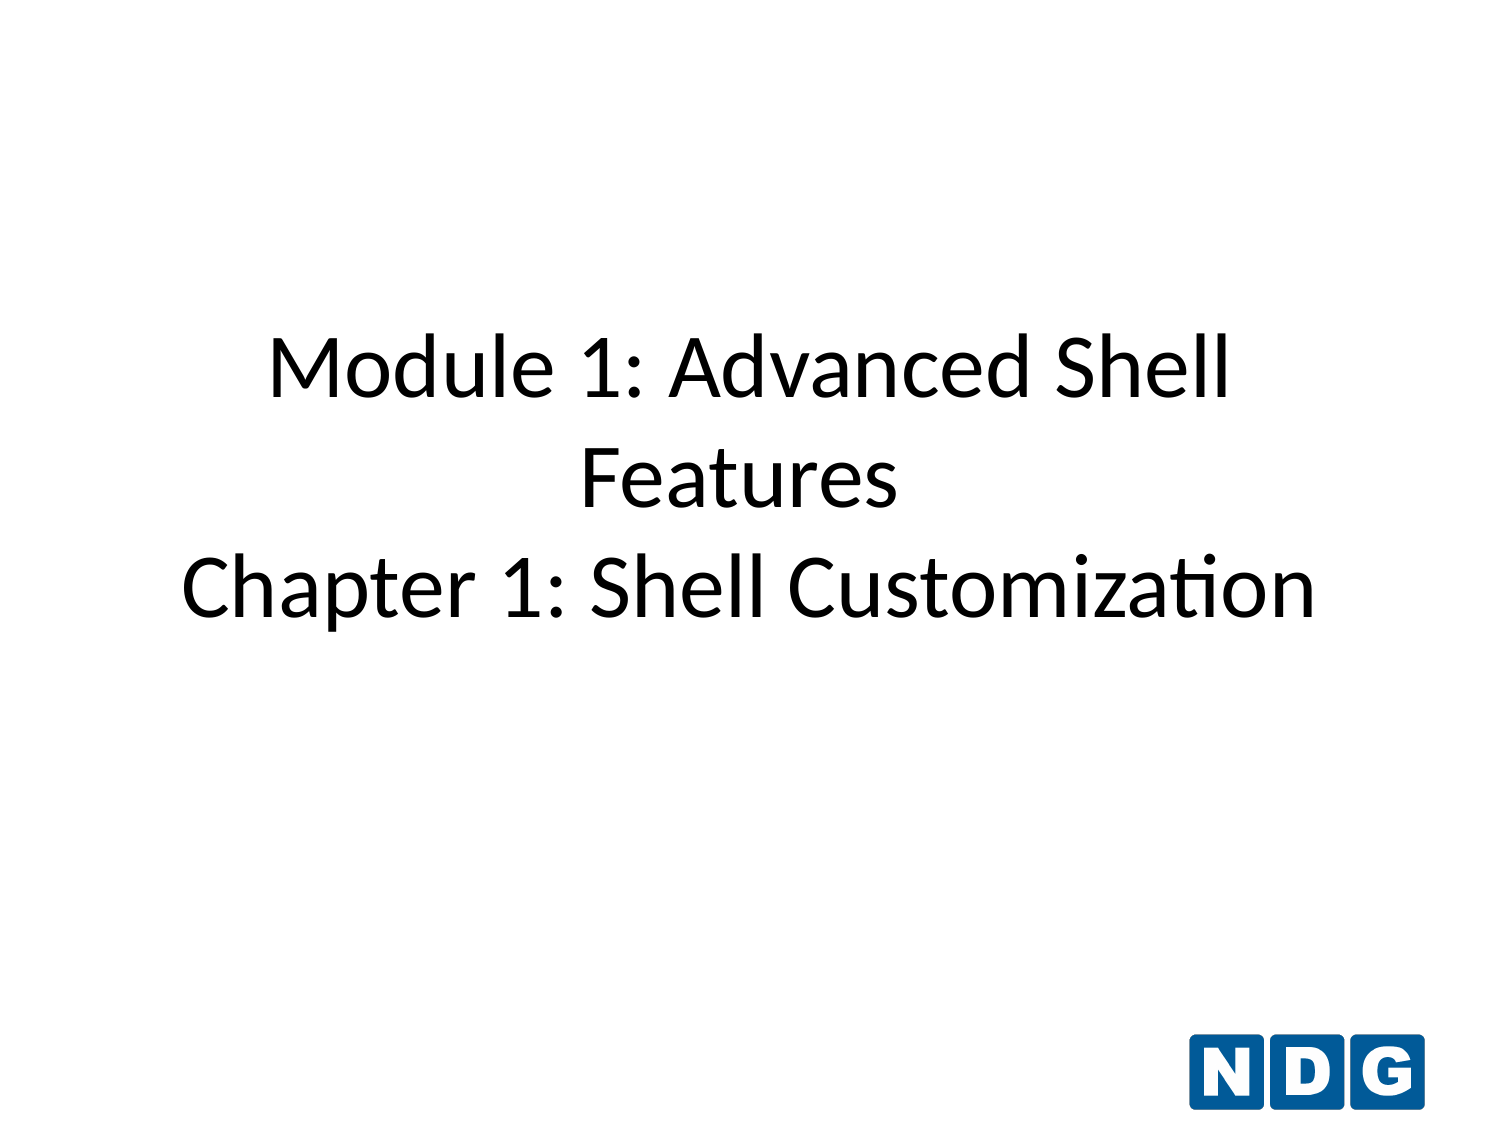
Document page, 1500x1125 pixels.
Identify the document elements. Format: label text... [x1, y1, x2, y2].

title Module 1: Advanced Shell Features Chapter 1: Shell Customization [112, 349, 1388, 592]
picture [1189, 1034, 1425, 1110]
